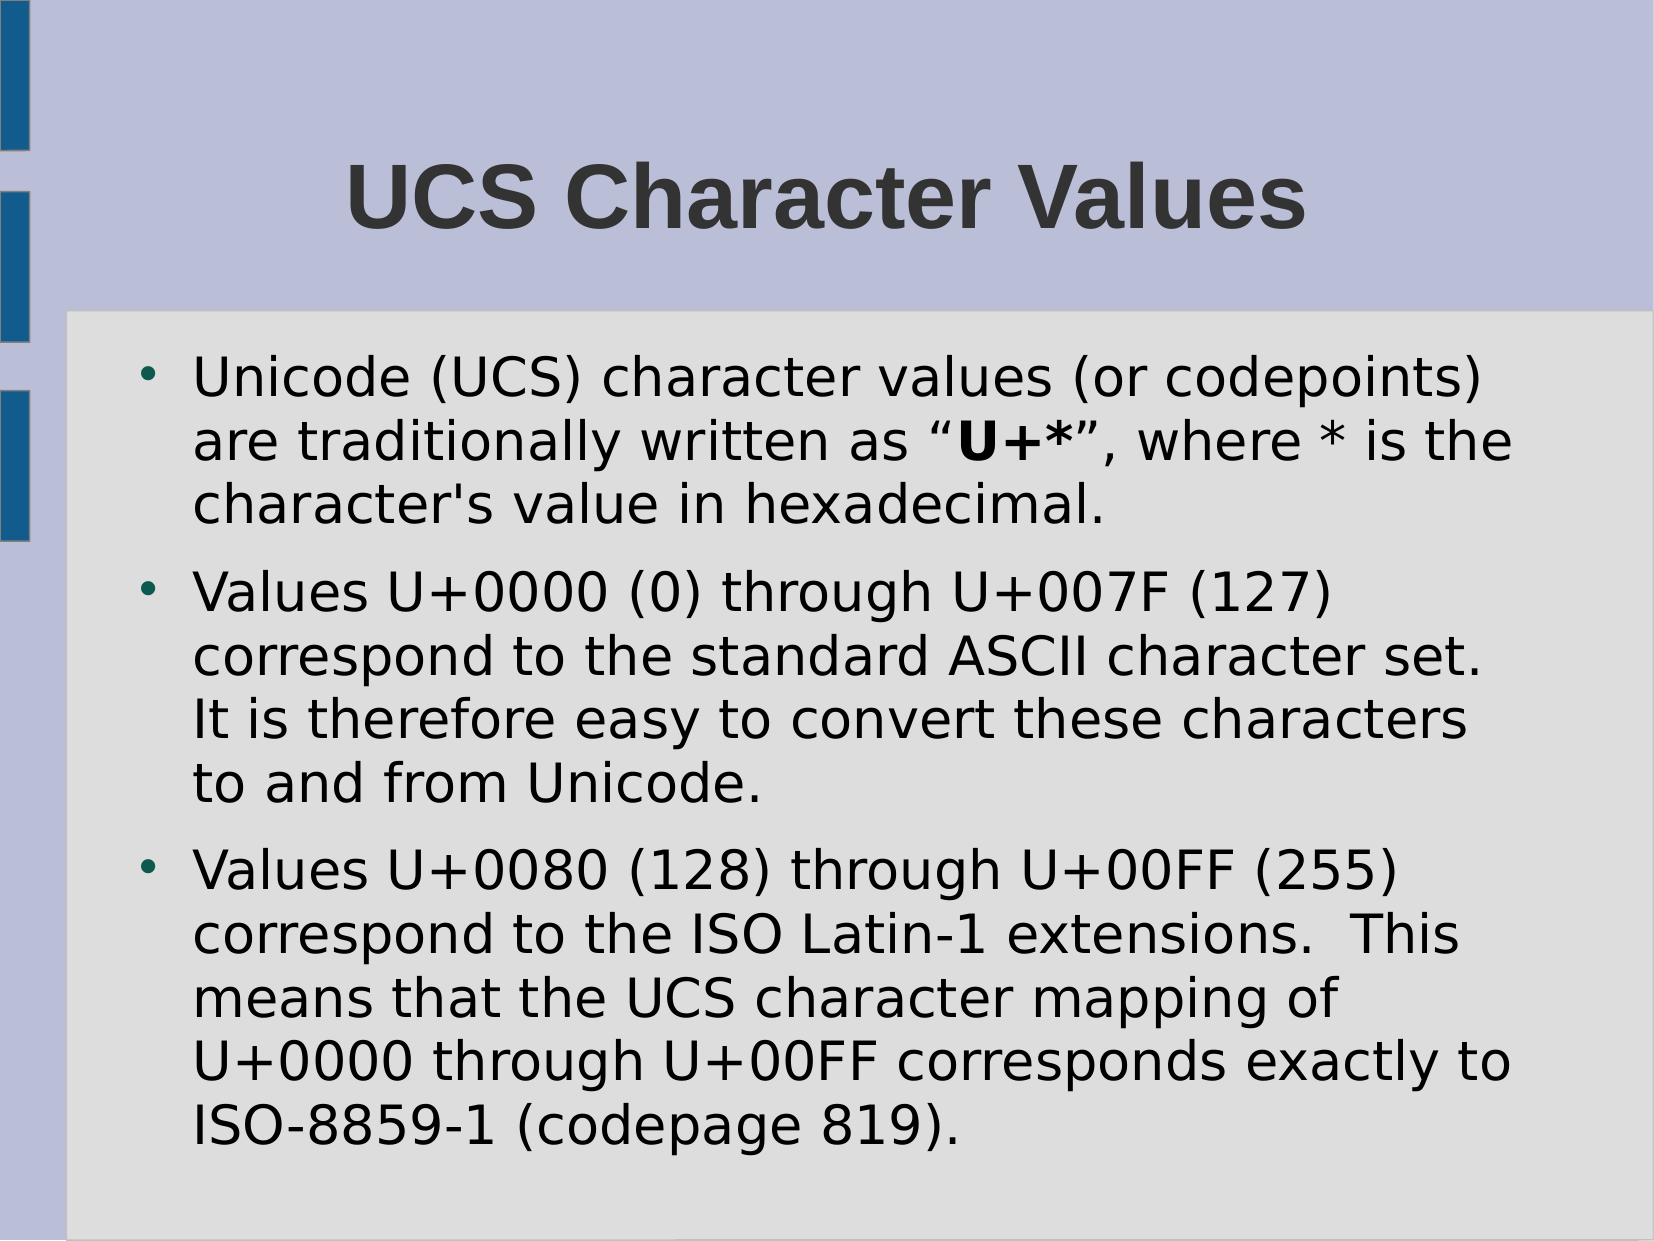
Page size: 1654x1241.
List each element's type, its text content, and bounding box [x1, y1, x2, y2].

list Unicode (UCS) character values (or codepoints) are traditionally written as “U+*”, where * is the character's value in hexadecimal. Values U+0000 (0) through U+007F (127) correspond to the standard ASCII character set. It is therefore easy to convert these characters to and from Unicode. Values U+0080 (128) through U+00FF (255) correspond to the ISO Latin-1 extensions. This means that the UCS character mapping of U+0000 through U+00FF corresponds exactly to ISO-8859-1 (codepage 819). [121, 344, 1534, 1149]
title UCS Character Values [121, 91, 1534, 299]
